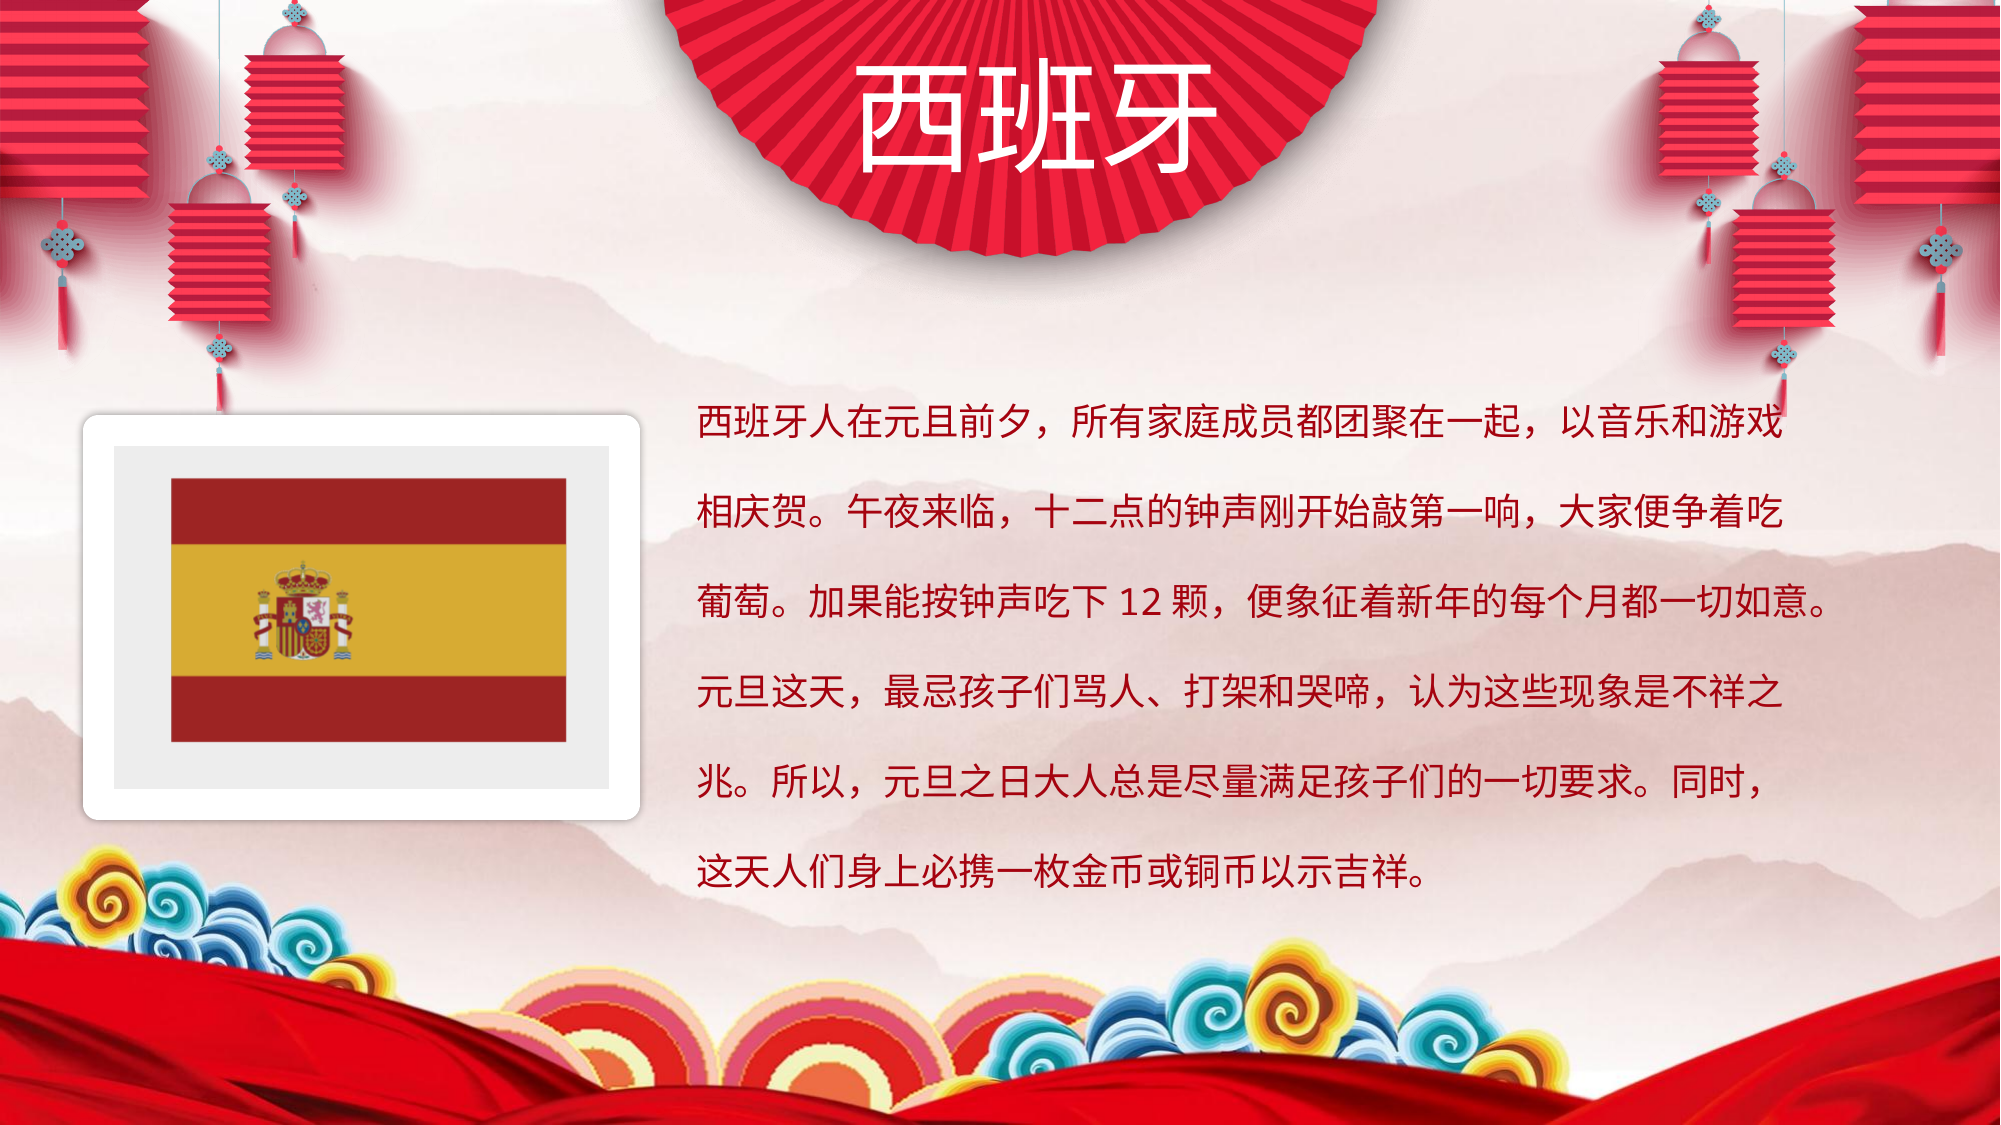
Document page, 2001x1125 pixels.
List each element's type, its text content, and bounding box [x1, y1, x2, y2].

picture [0, 0, 2000, 1125]
text_box 西班牙人在元且前夕，所有家庭成员都团聚在一起，以音乐和游戏相庆贺。午夜来临，十二点的钟声刚开始敲第一响，大家便争着吃葡萄。加果能按钟声吃下12颗，便象征着新年的每个月都一切如意。元旦这天，最忌孩子们骂人、打架和哭啼，认为这些现象是不祥之兆。所以，元旦之日大人总是尽量满足孩子们的一切要求。同时，这天人们身上必携一枚金币或铜币以示吉祥。 [681, 345, 1834, 901]
